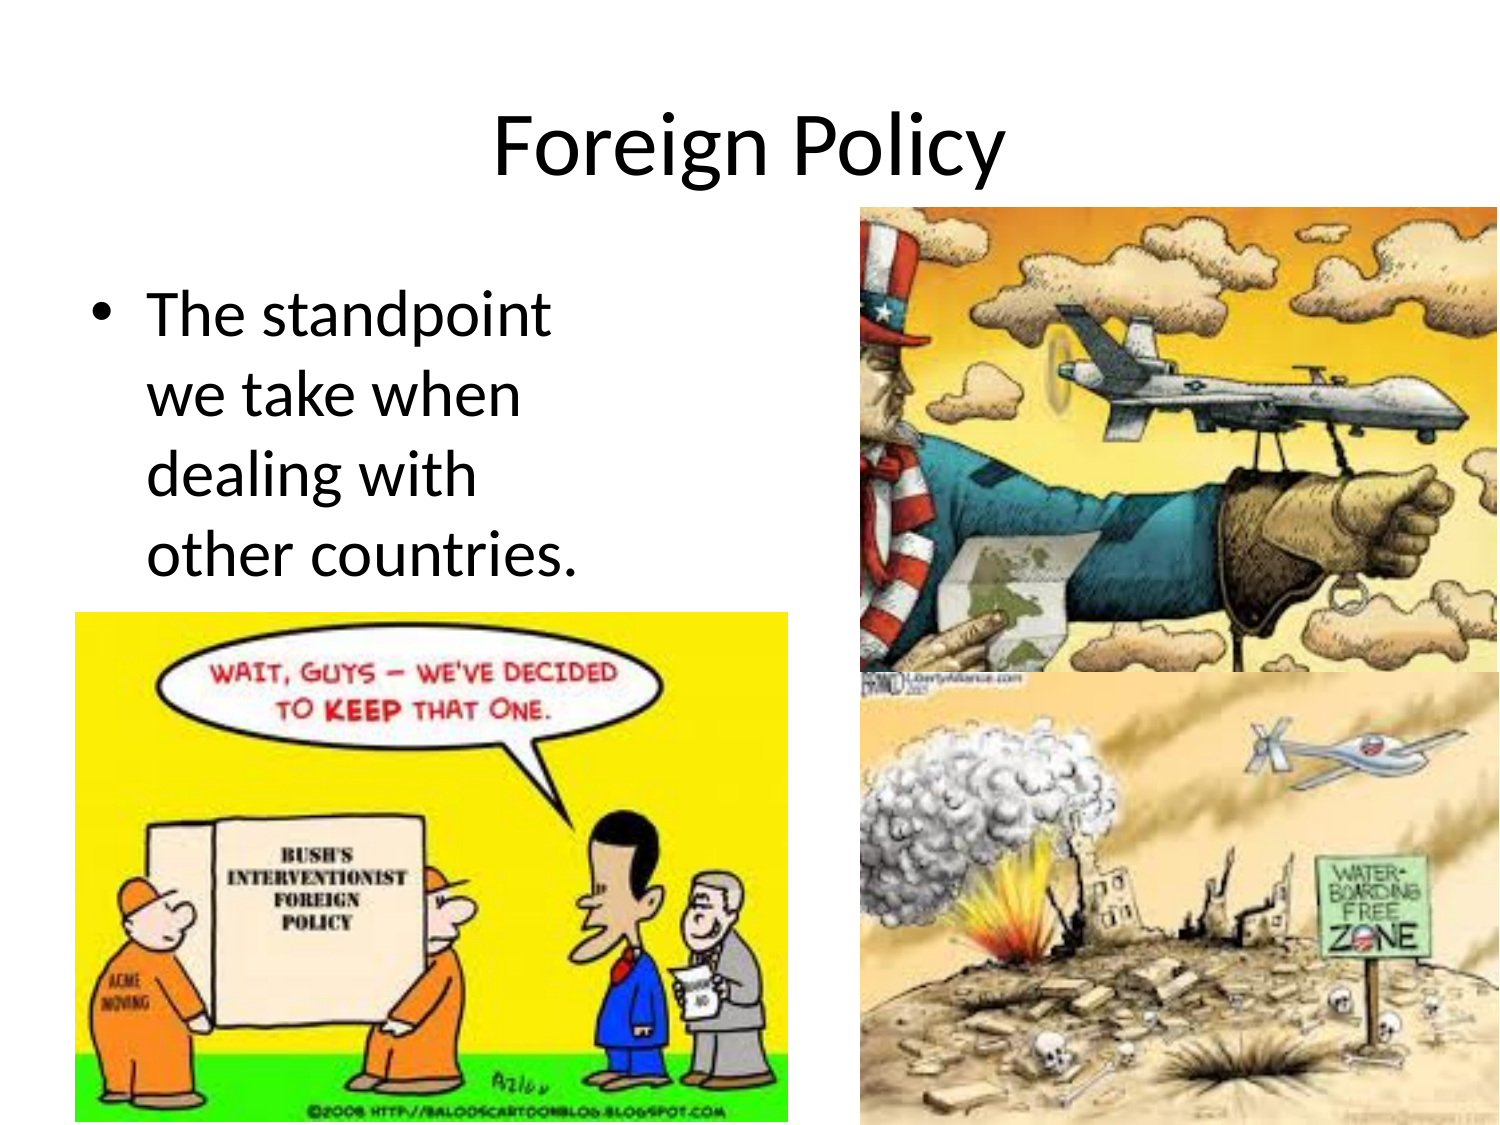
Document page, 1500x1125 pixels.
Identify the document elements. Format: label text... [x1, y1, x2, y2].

picture [74, 612, 788, 1122]
list The standpoint we take when dealing with other countries. [75, 262, 638, 610]
picture [860, 207, 1499, 1125]
title Foreign Policy [75, 45, 1425, 233]
